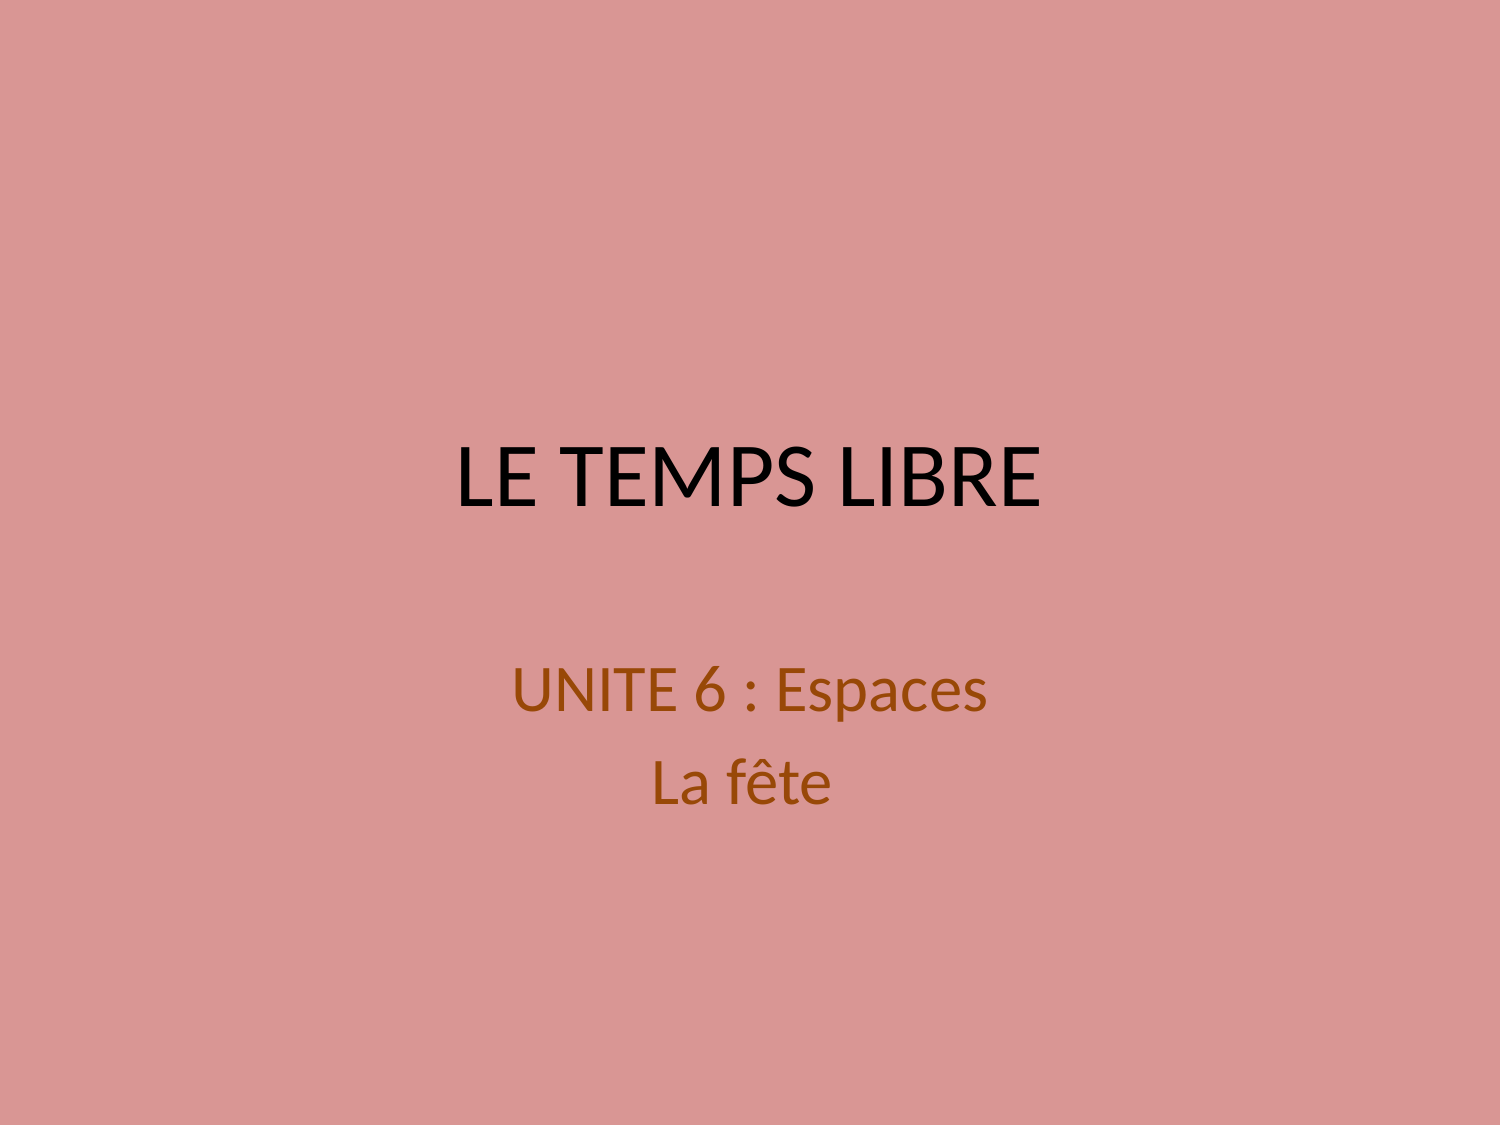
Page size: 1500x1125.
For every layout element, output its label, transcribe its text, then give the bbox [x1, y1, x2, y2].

subtitle UNITE 6 : Espaces La fête [225, 637, 1275, 925]
title LE TEMPS LIBRE [112, 349, 1388, 591]
